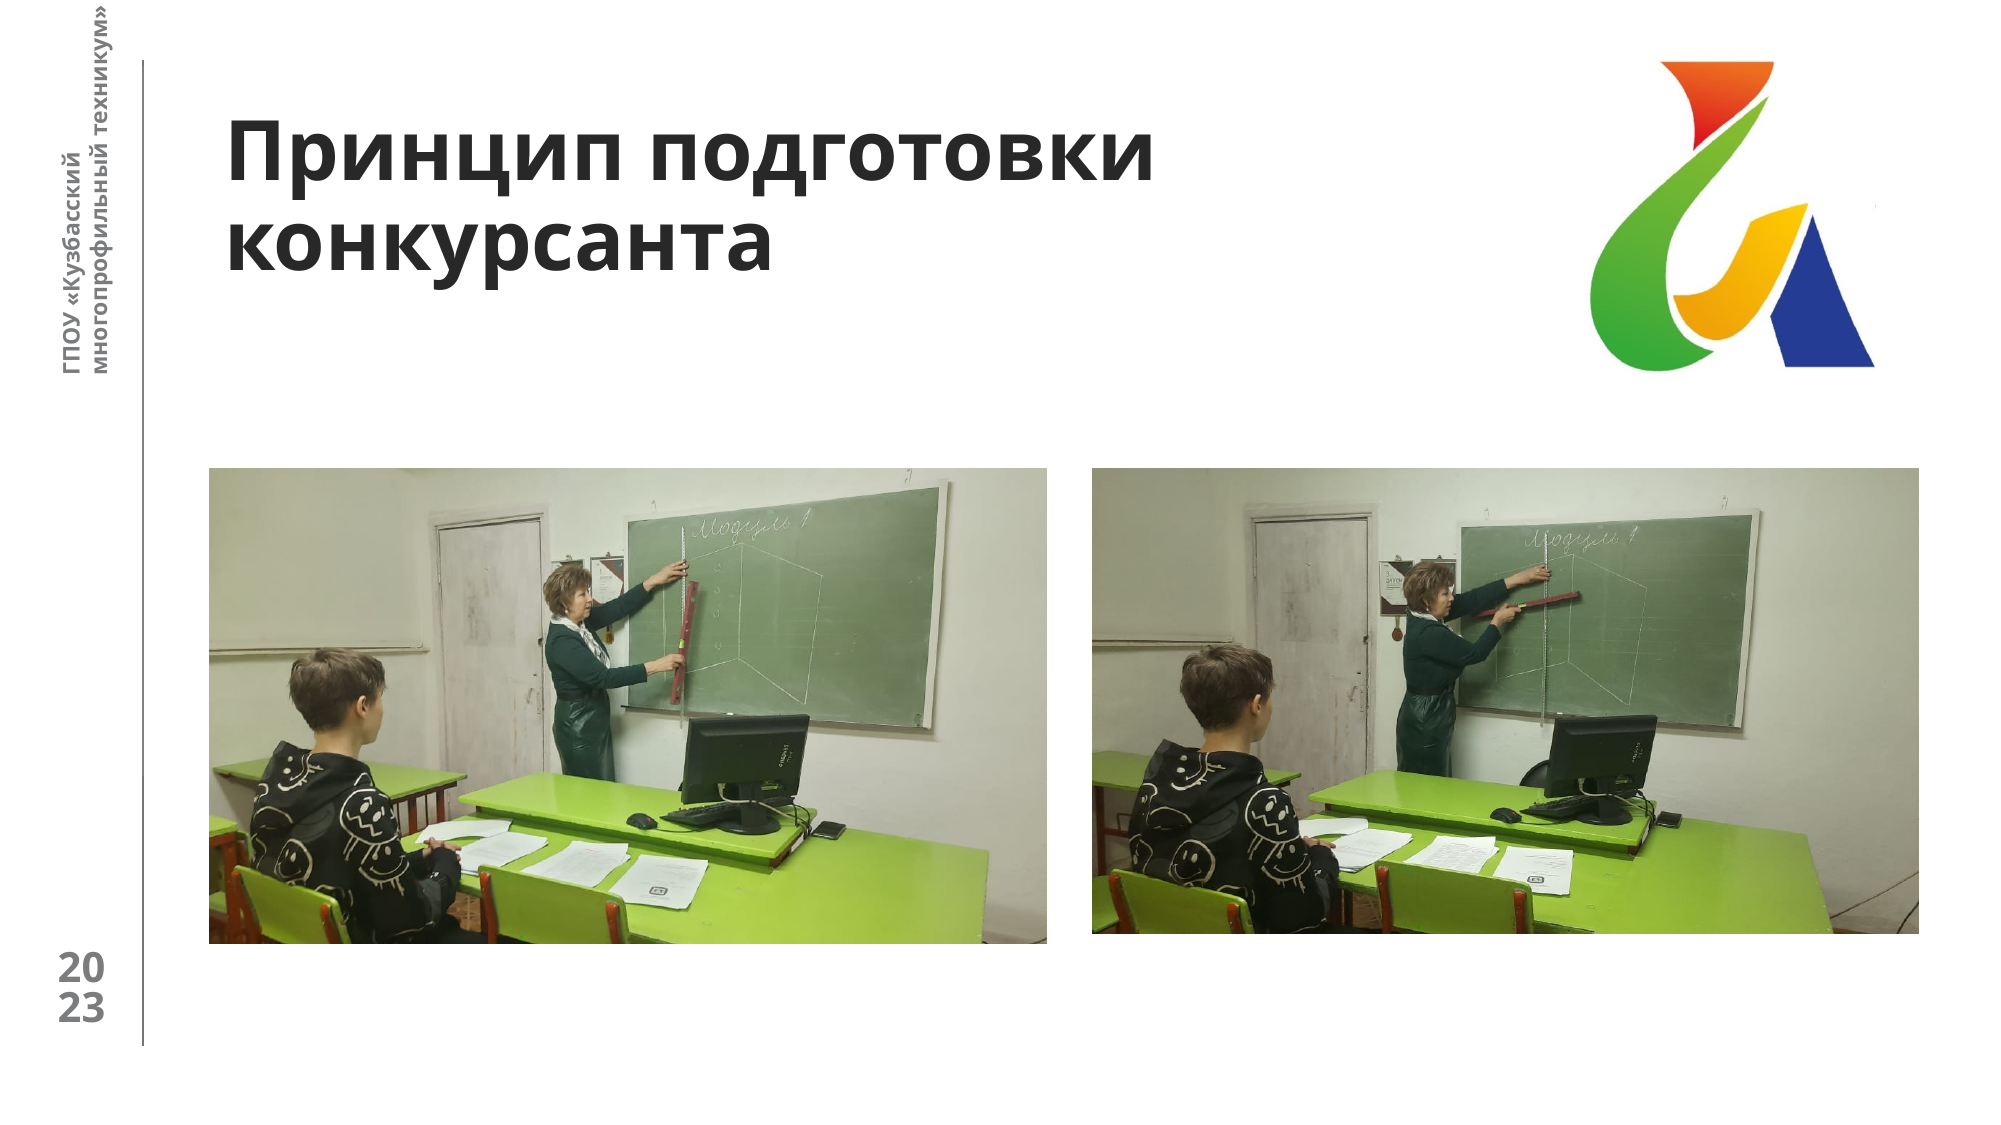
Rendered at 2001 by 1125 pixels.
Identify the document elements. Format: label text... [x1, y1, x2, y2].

picture [1092, 467, 1919, 934]
text_box Принцип подготовки конкурсанта [209, 100, 1584, 296]
picture [209, 467, 1047, 944]
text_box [42, 41, 144, 1047]
picture [1584, 56, 1876, 381]
